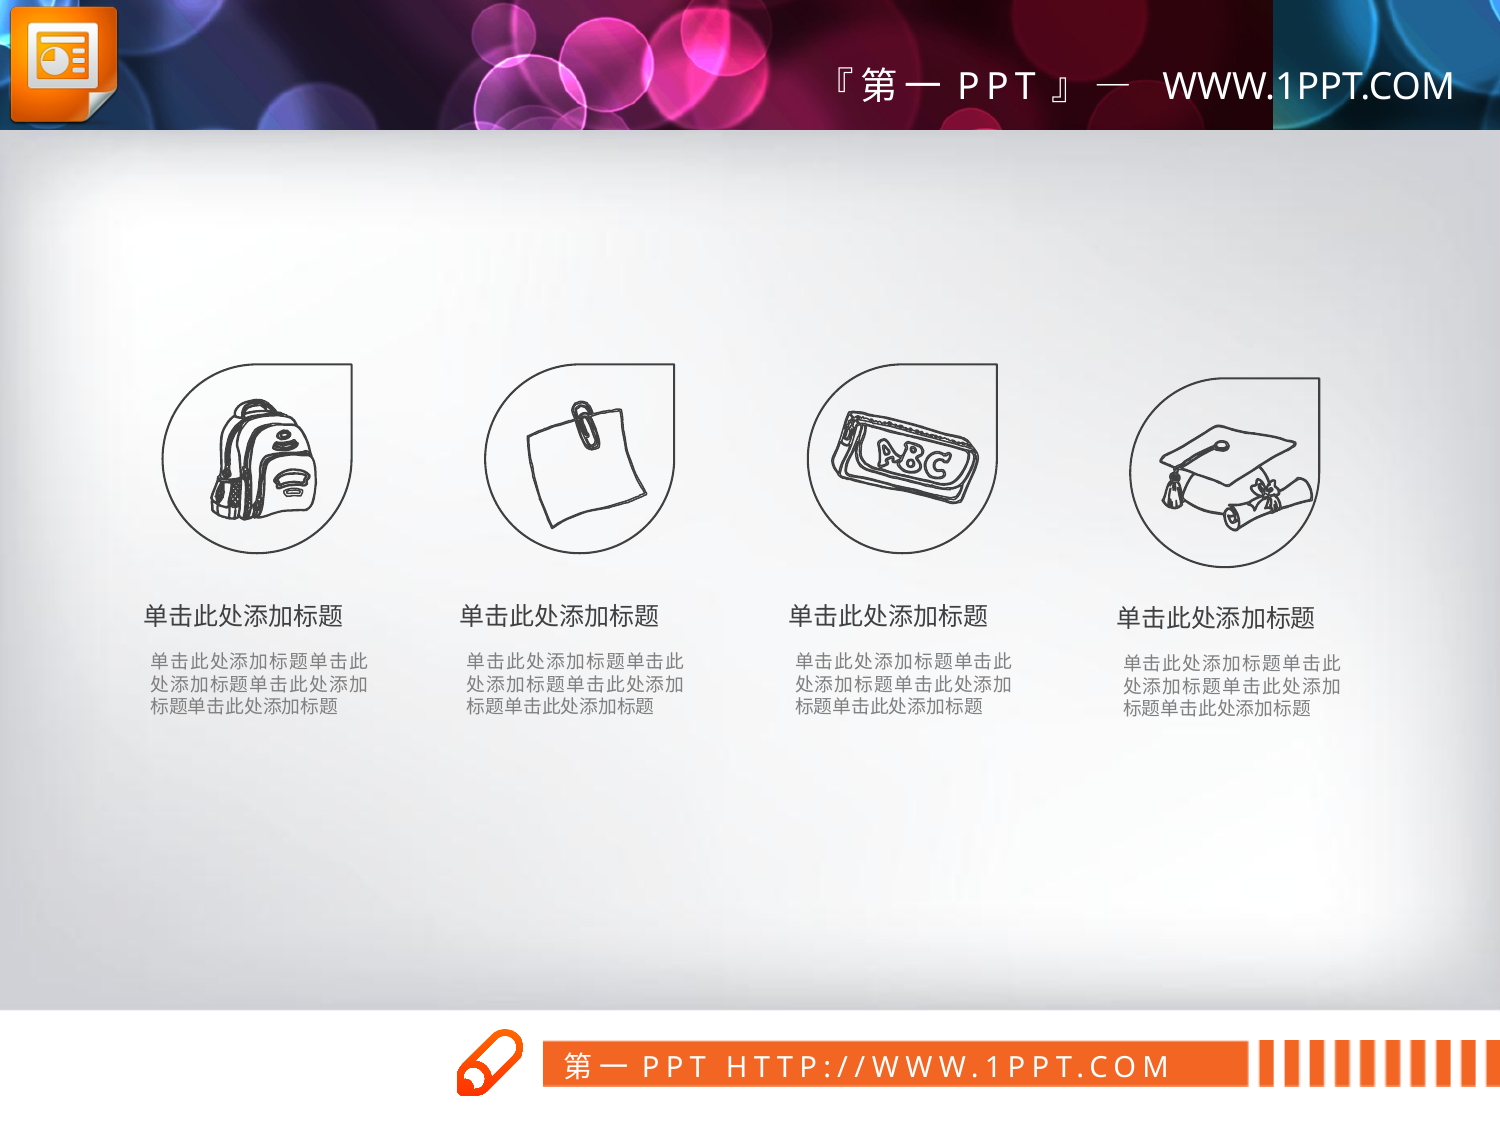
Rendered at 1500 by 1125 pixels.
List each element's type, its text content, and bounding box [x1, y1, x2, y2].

text_box [485, 364, 675, 554]
text_box 单击此处添加标题 [773, 593, 1055, 639]
text_box 单击此处添加标题单击此处添加标题单击此处添加标题单击此处添加标题 [452, 642, 700, 725]
text_box [162, 364, 352, 554]
text_box 单击此处添加标题单击此处添加标题单击此处添加标题单击此处添加标题 [780, 642, 1028, 725]
text_box 单击此处添加标题单击此处添加标题单击此处添加标题单击此处添加标题 [135, 642, 383, 725]
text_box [831, 410, 979, 504]
text_box [1130, 378, 1320, 568]
text_box [1160, 425, 1313, 531]
text_box 单击此处添加标题 [1101, 595, 1383, 641]
text_box 单击此处添加标题单击此处添加标题单击此处添加标题单击此处添加标题 [1108, 644, 1356, 727]
picture [543, 1040, 1500, 1087]
text_box [527, 401, 647, 529]
text_box [807, 364, 997, 554]
text_box 单击此处添加标题 [445, 593, 727, 639]
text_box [210, 399, 317, 521]
picture [0, 0, 1500, 1012]
text_box 单击此处添加标题 [128, 593, 411, 638]
